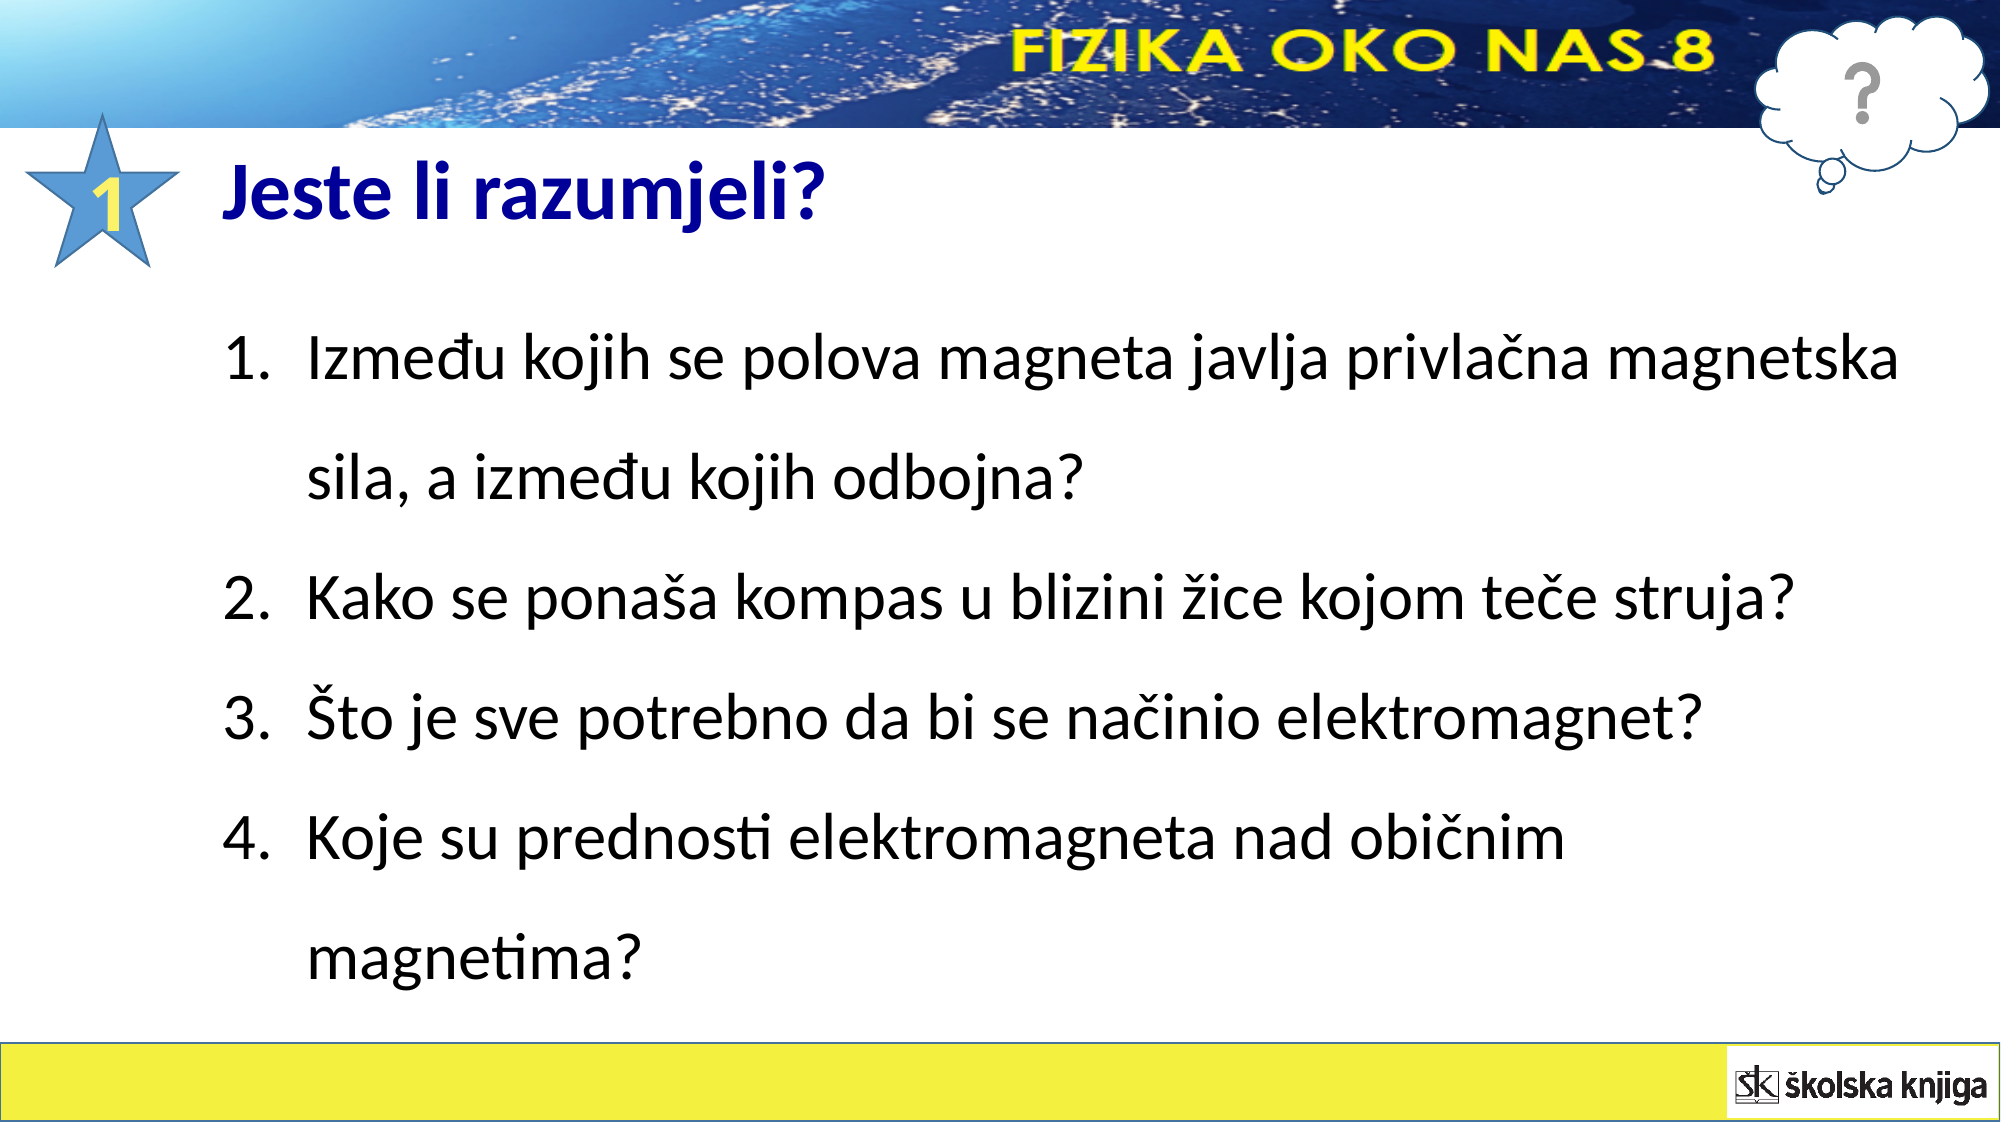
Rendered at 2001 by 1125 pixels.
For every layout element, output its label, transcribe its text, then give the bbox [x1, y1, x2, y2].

picture [1727, 1046, 1998, 1118]
text_box [1753, 15, 1991, 115]
picture [0, 0, 2000, 128]
list Između kojih se polova magneta javlja privlačna magnetska sila, a između kojih odbojna? Kako se ponaša kompas u blizini žice kojom teče struja? Što je sve potrebno da bi se načinio elektromagnet? Koje su prednosti elektromagneta nad običnim magnetima? [207, 265, 1933, 980]
text_box Jeste li razumjeli? [207, 115, 2000, 270]
text_box [1808, 50, 1917, 115]
text_box 1 [24, 111, 181, 269]
